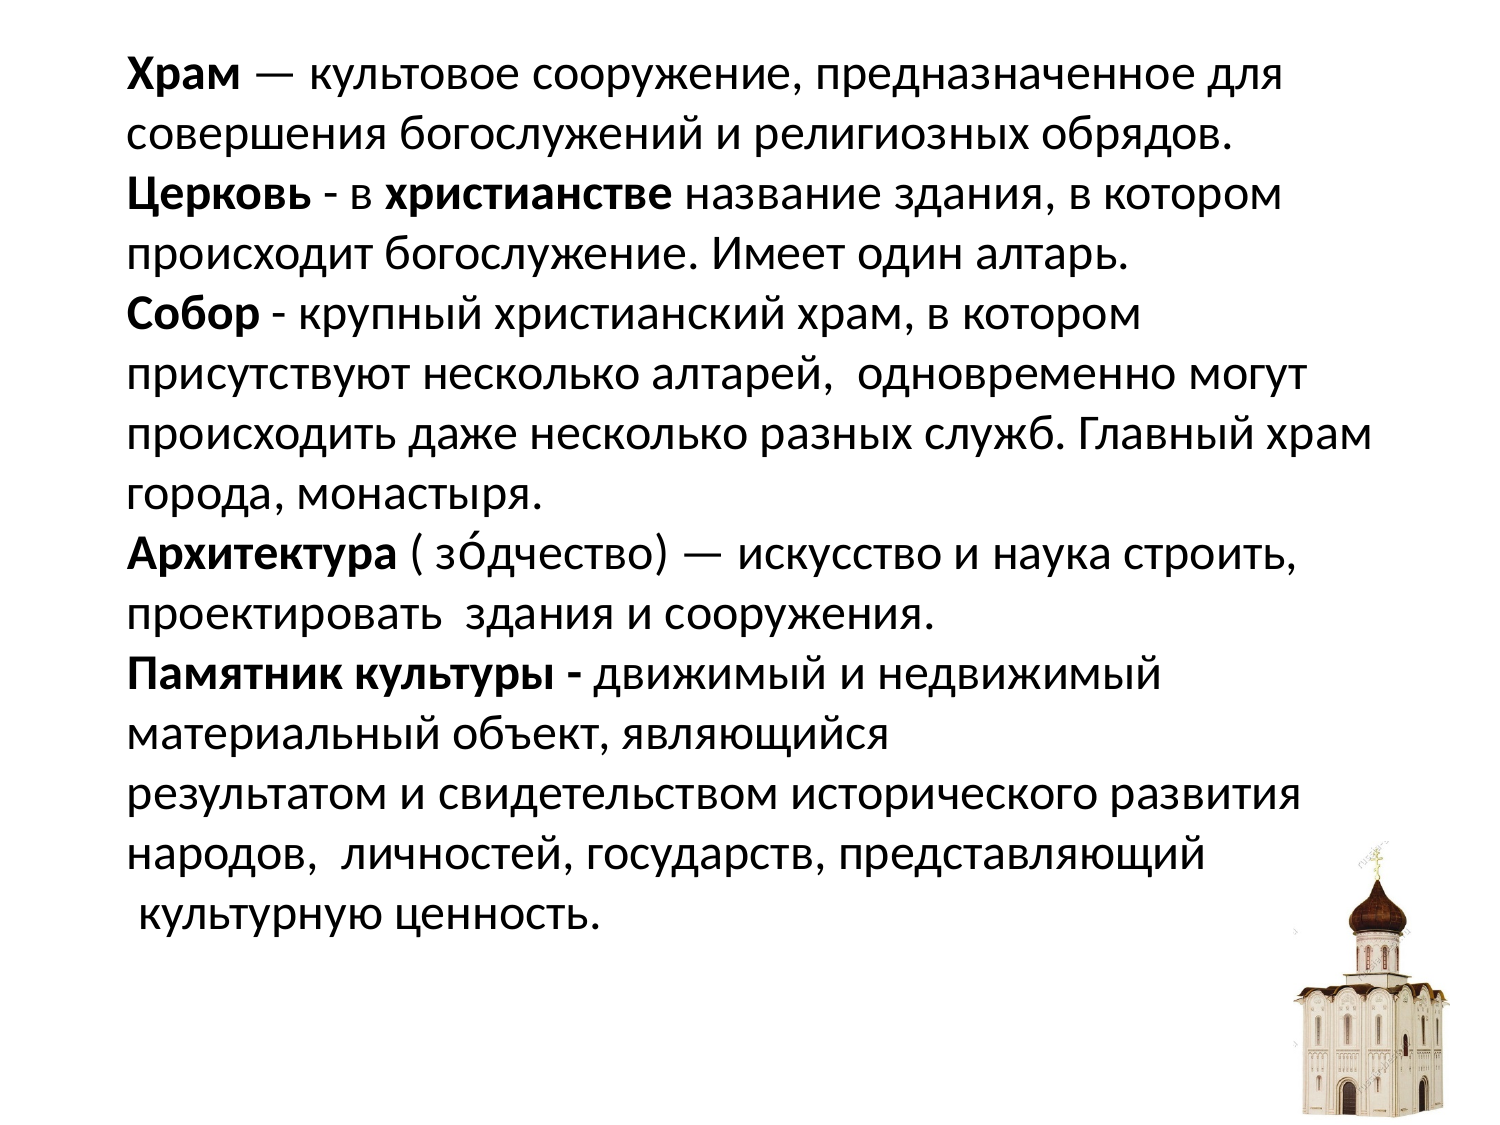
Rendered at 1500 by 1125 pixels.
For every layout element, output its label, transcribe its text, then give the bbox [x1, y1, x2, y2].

picture [1293, 841, 1451, 1125]
text_box Храм — культовое сооружение, предназначенное для совершения богослужений и религиозных обрядов. Церковь - в христианстве название здания, в котором происходит богослужение. Имеет один алтарь. Собор - крупный христианский храм, в котором присутствуют несколько алтарей, одновременно могут происходить даже несколько разных служб. Главный храм города, монастыря. Архитектура ( зо́дчество) — искусство и наука строить, проектировать здания и сооружения. Памятник культуры - движимый и недвижимый материальный объект, являющийся результатом и свидетельством исторического развития народов, личностей, государств, представляющий культурную ценность. [112, 32, 1412, 948]
